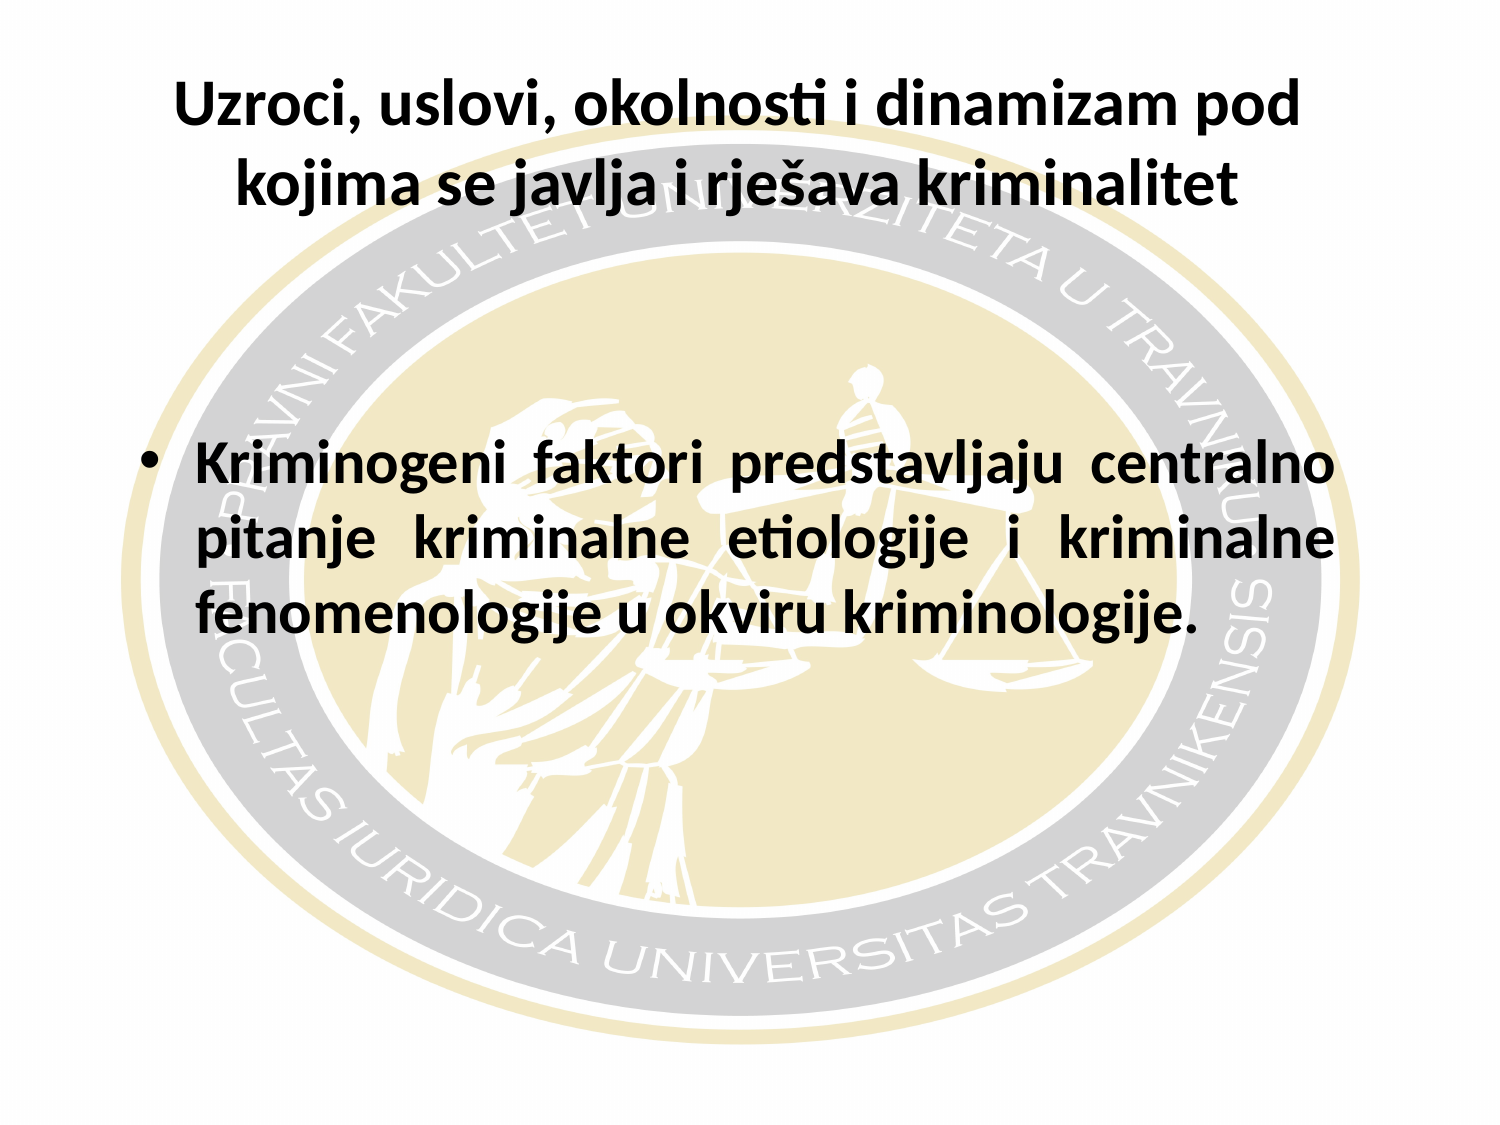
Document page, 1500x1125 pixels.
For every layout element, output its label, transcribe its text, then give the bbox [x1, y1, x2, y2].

list Kriminogeni faktori predstavljaju centralno pitanje kriminalne etiologije i kriminalne fenomenologije u okviru kriminologije. [123, 326, 1353, 998]
title Uzroci, uslovi, okolnosti i dinamizam pod kojima se javlja i rješava kriminalitet [123, 45, 1353, 233]
